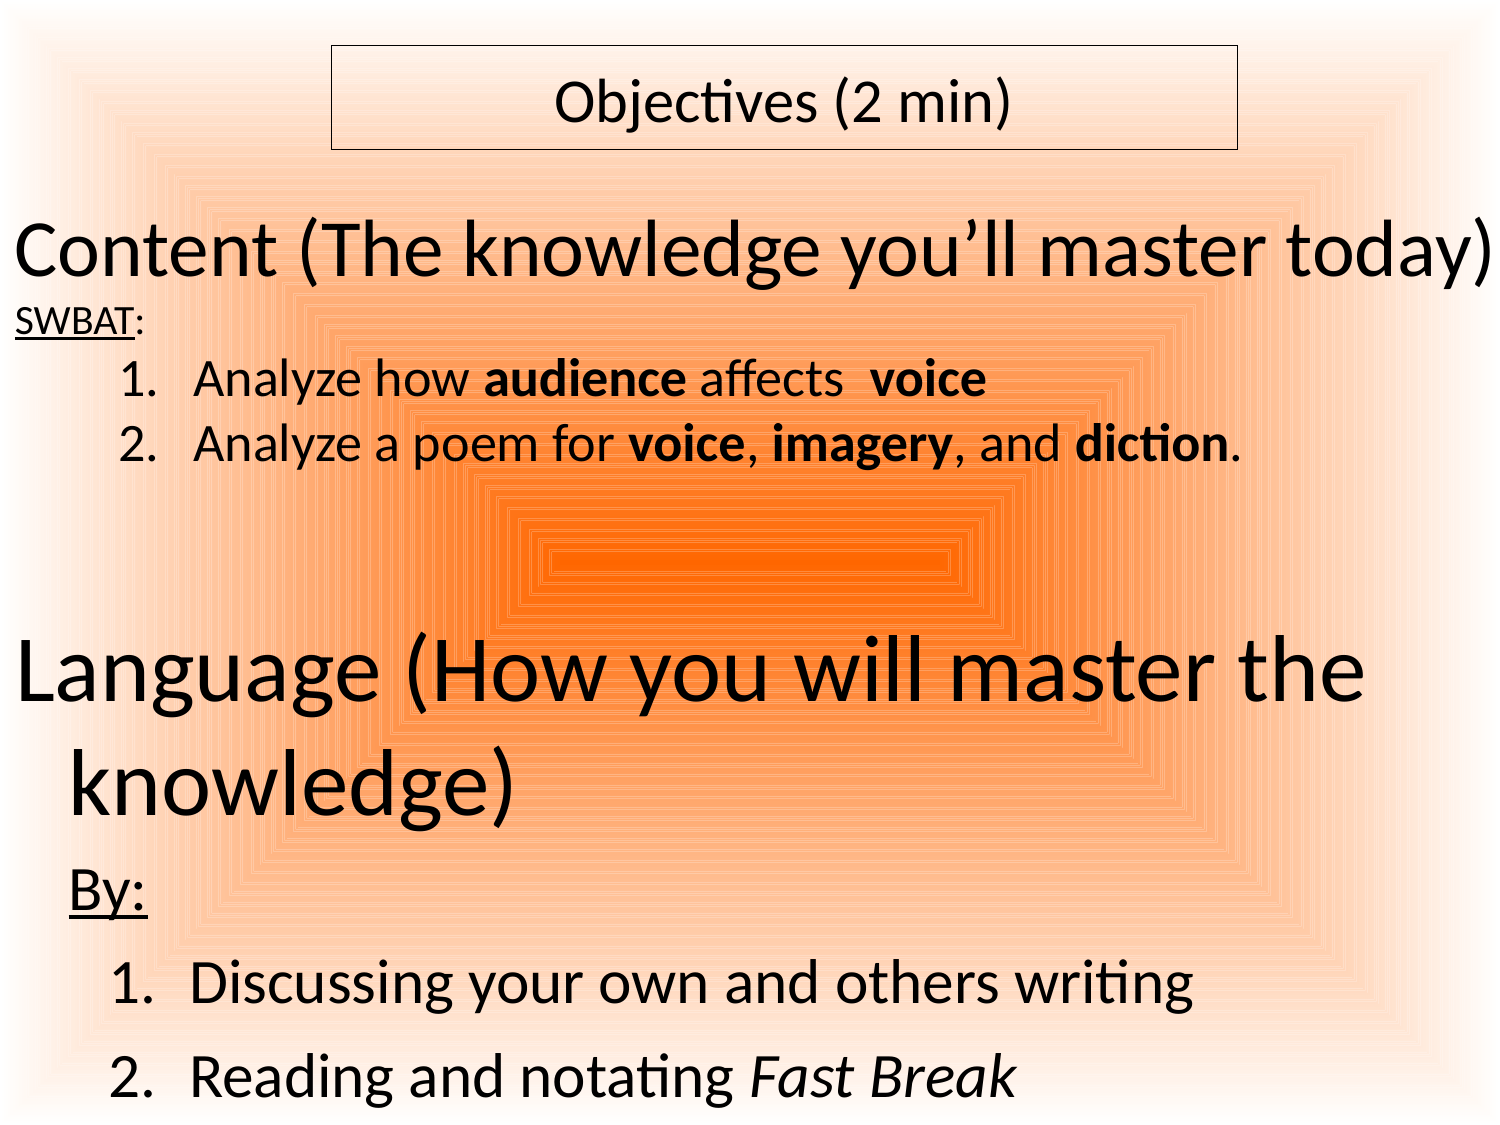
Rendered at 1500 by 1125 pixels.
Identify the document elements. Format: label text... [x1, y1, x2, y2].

title Objectives (2 min) [331, 45, 1238, 150]
list Language (How you will master the knowledge) By: Discussing your own and others writing Reading and notating Fast Break [0, 605, 1500, 1125]
text_box Content (The knowledge you’ll master today) SWBAT: Analyze how audience affects voice Analyze a poem for voice, imagery, and diction. [0, 187, 1500, 605]
